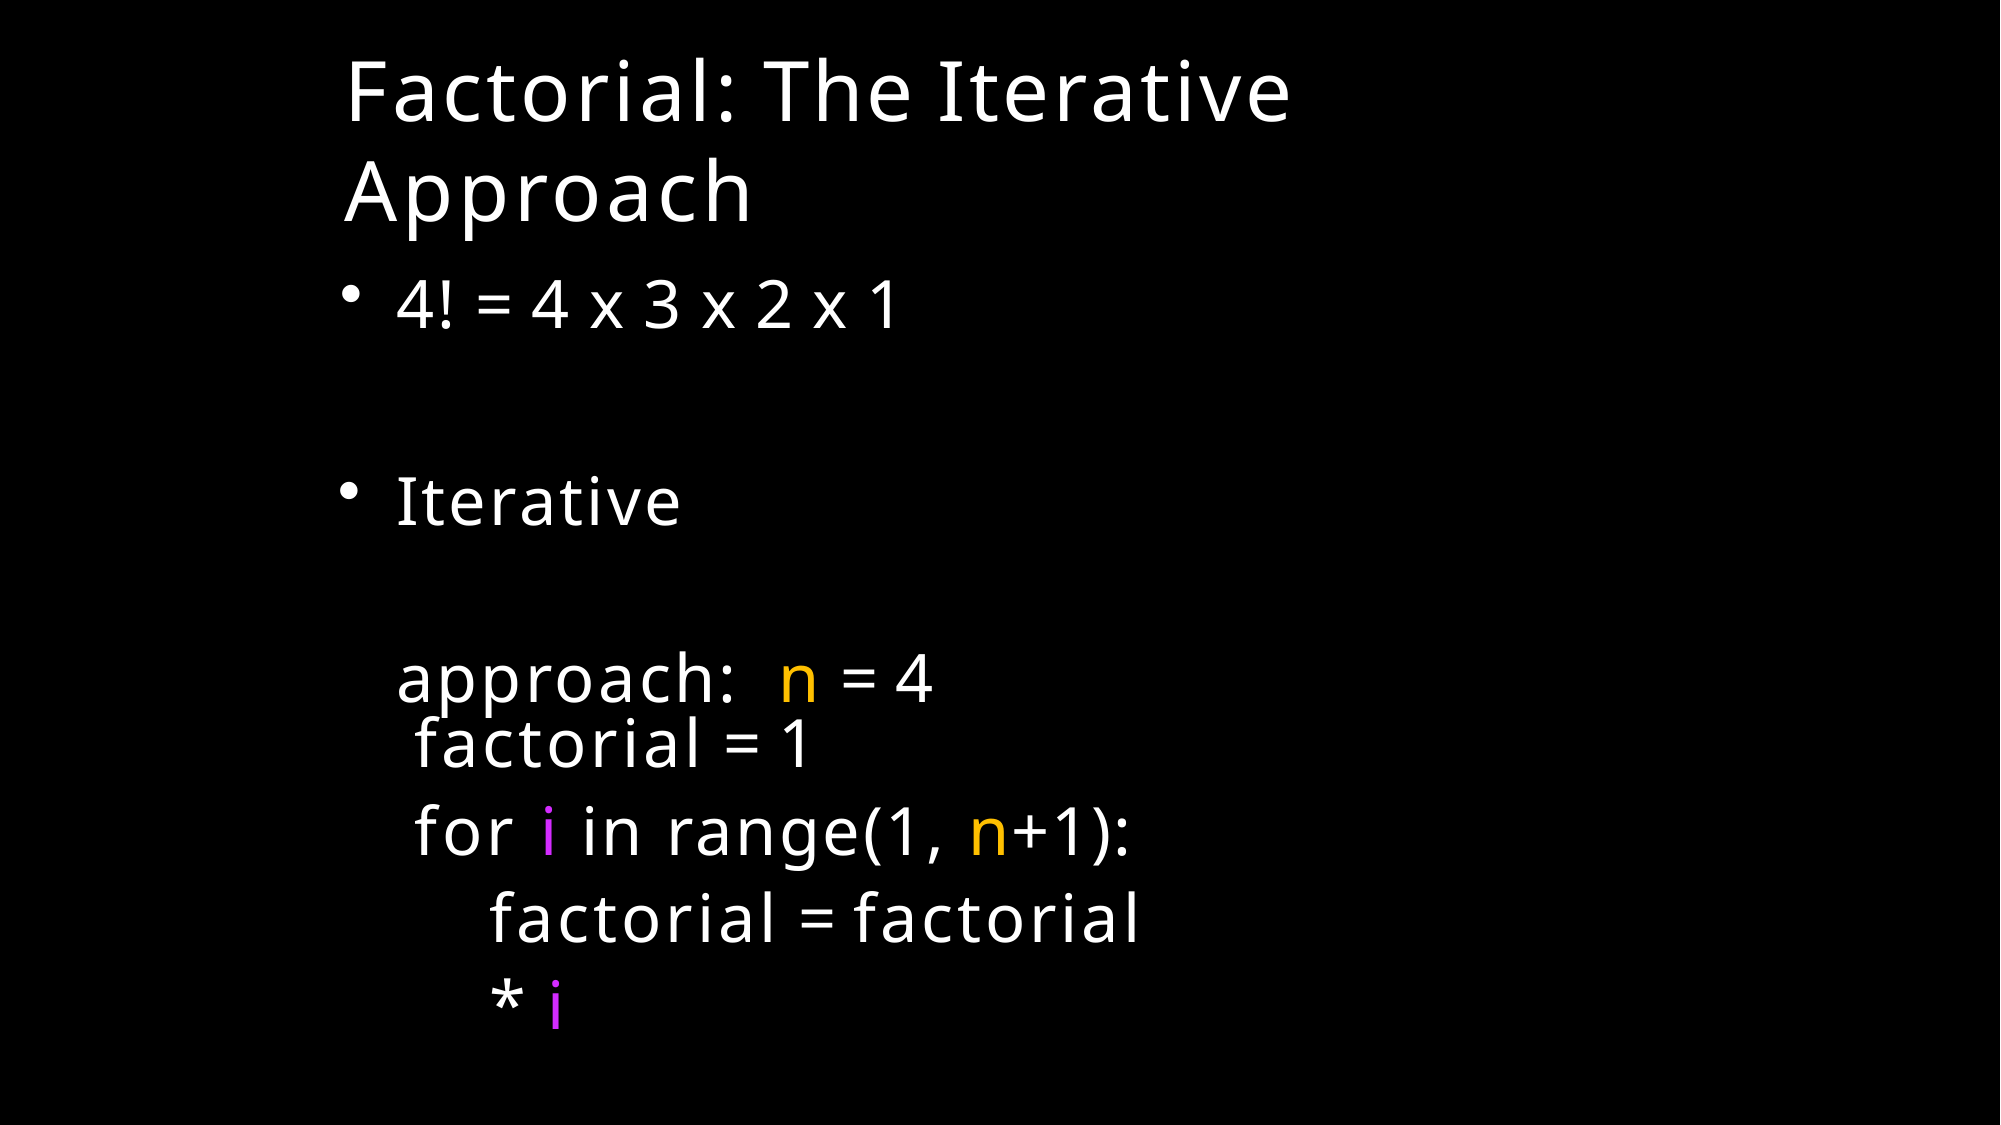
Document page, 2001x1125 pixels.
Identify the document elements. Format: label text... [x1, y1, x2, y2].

title Factorial: The Iterative Approach [342, 35, 1672, 238]
text_box 4! = 4 x 3 x 2 x 1 Iterative approach: n = 4 factorial = 1 for i in range(1, n+1): factorial = factorial * i [337, 259, 1184, 1043]
